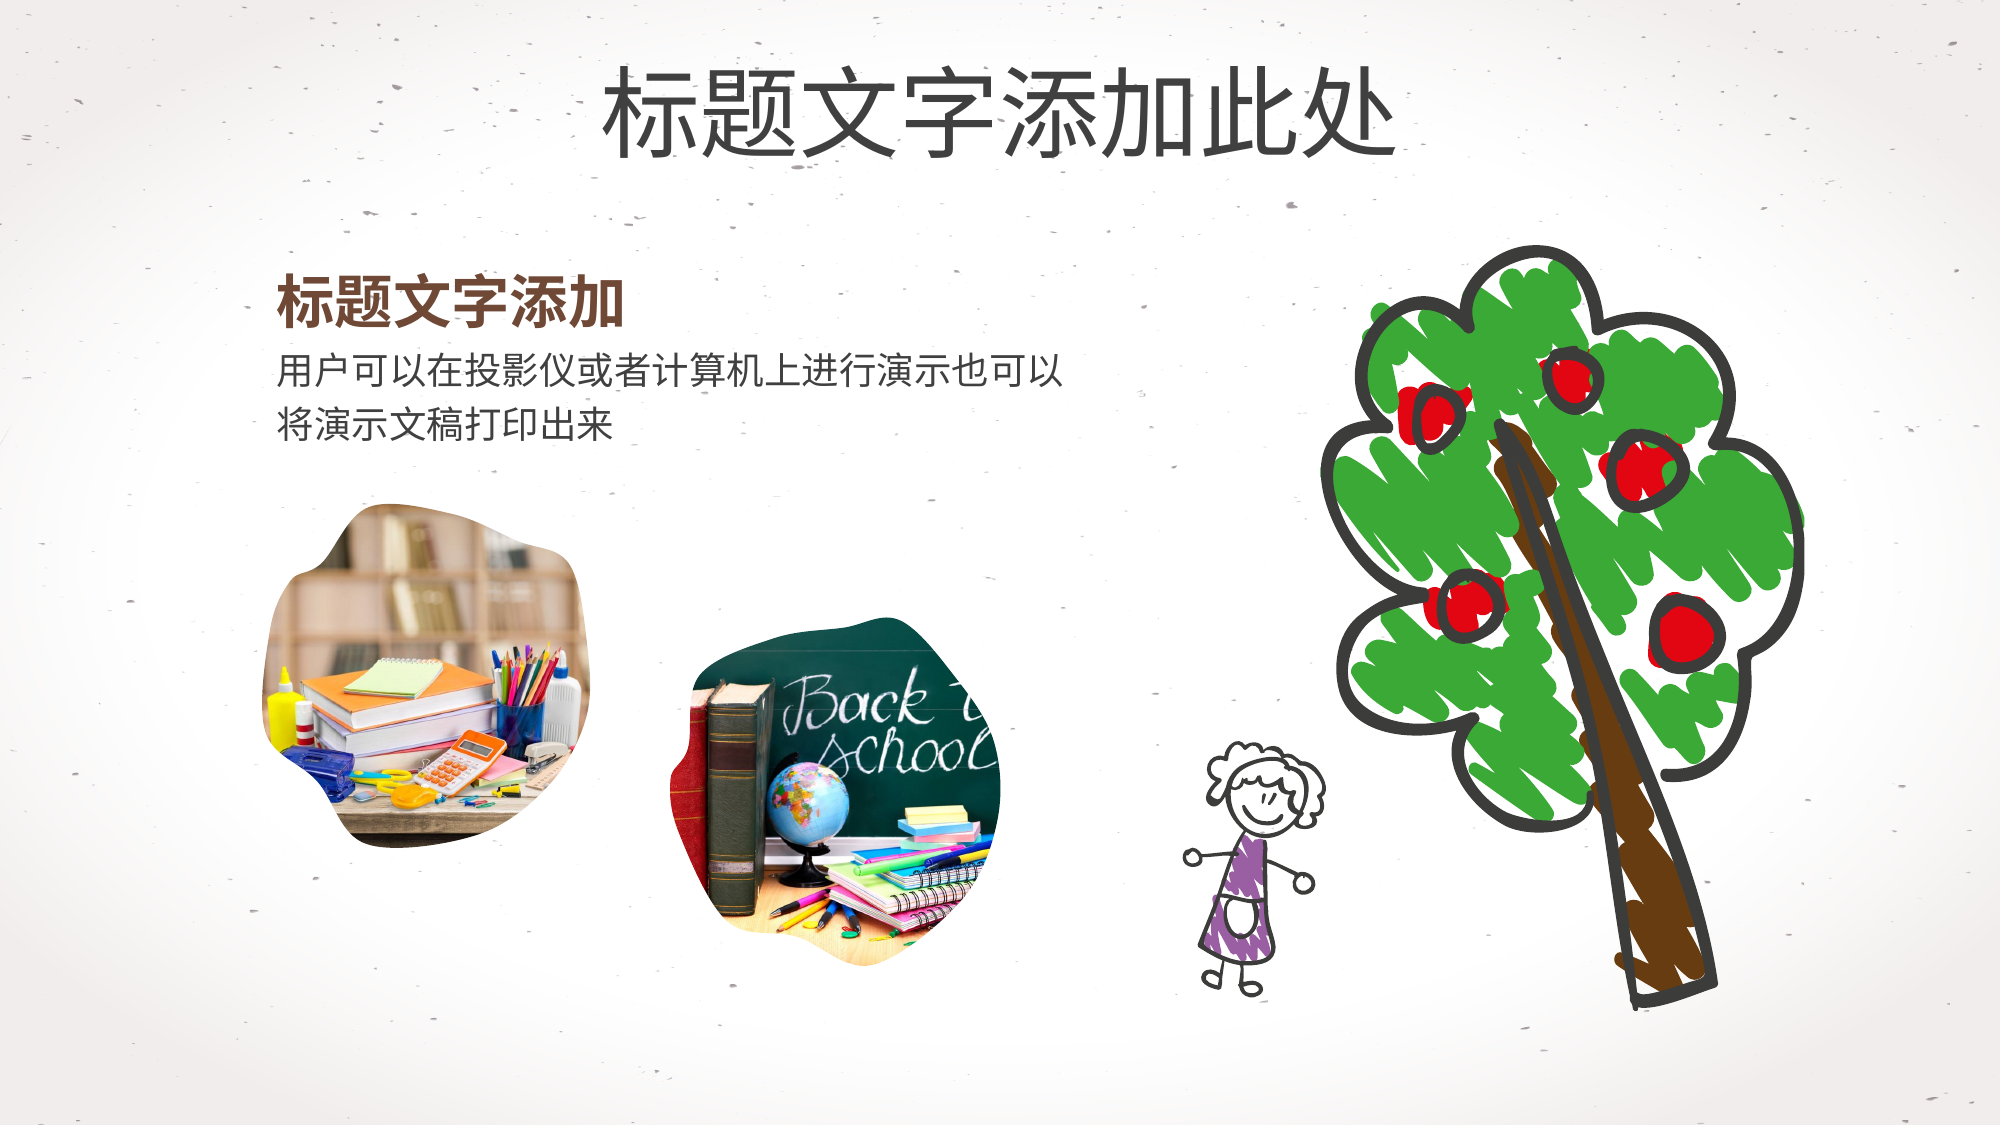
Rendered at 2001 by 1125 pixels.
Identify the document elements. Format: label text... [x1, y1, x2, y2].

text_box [262, 244, 1091, 456]
picture [262, 503, 591, 848]
picture [1182, 243, 1805, 1012]
text_box 标题文字添加此处 [585, 43, 1415, 178]
picture [670, 617, 1001, 966]
